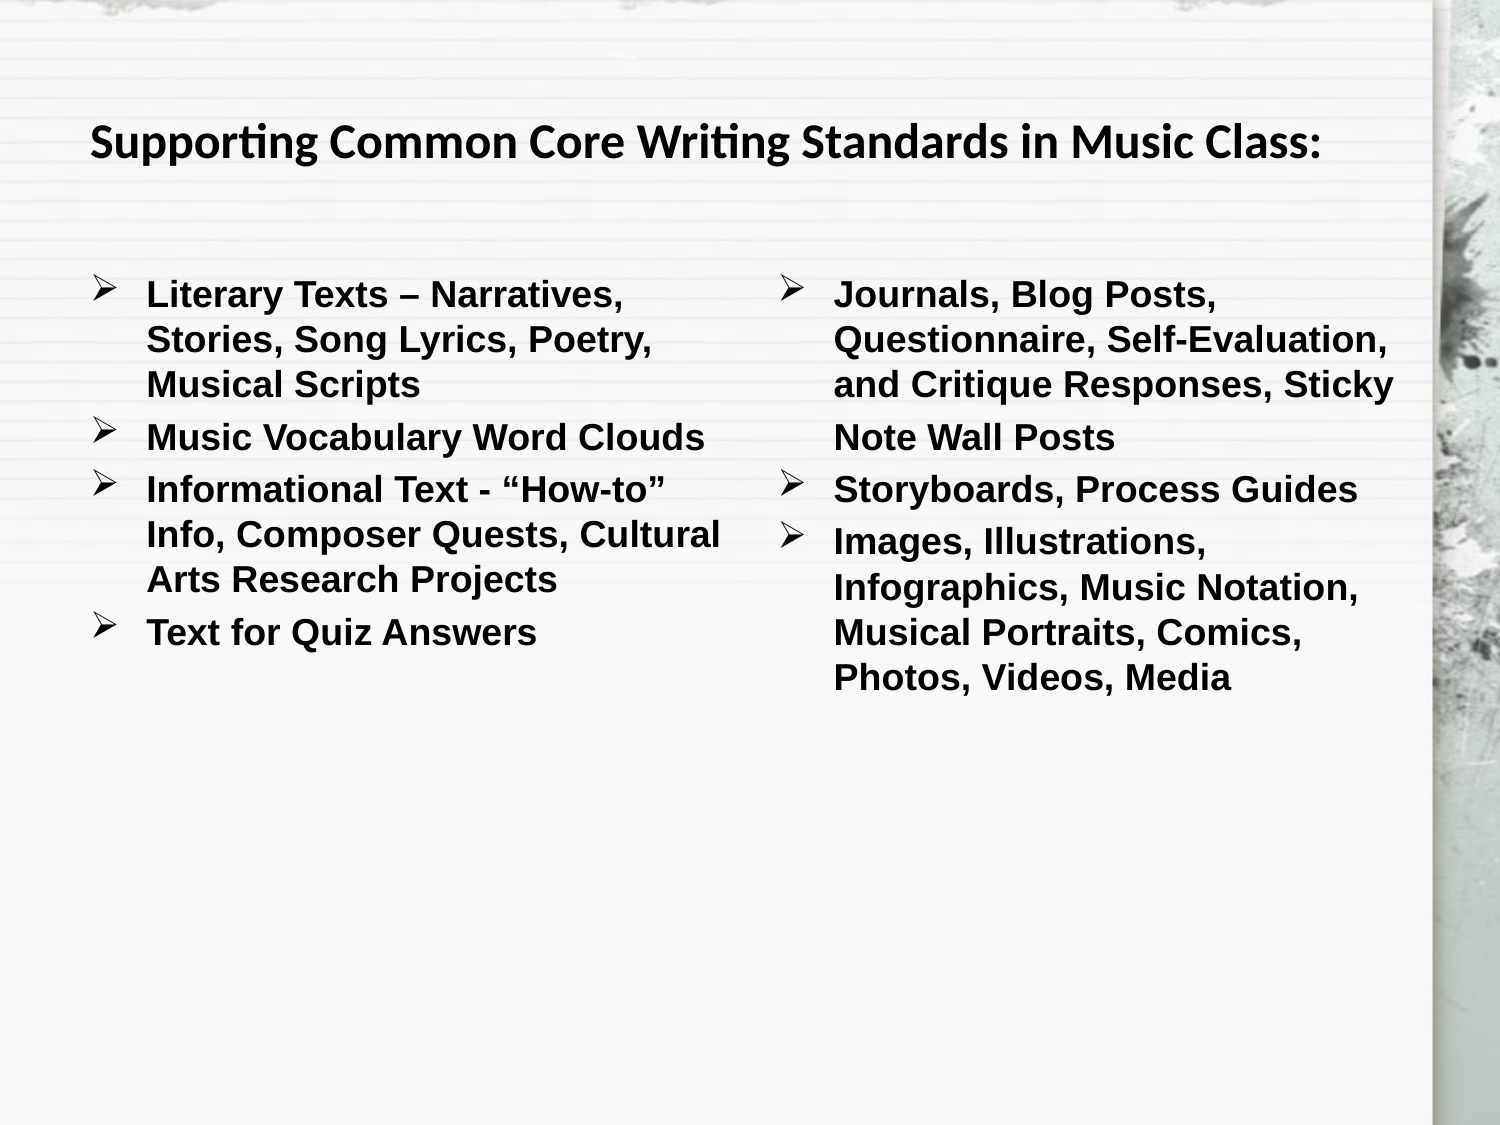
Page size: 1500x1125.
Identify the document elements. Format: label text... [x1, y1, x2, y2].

list Journals, Blog Posts, Questionnaire, Self-Evaluation, and Critique Responses, Sticky Note Wall Posts Storyboards, Process Guides Images, Illustrations, Infographics, Music Notation, Musical Portraits, Comics, Photos, Videos, Media [762, 262, 1426, 1006]
picture [0, 0, 1500, 1125]
list Literary Texts – Narratives, Stories, Song Lyrics, Poetry, Musical Scripts Music Vocabulary Word Clouds Informational Text - “How-to” Info, Composer Quests, Cultural Arts Research Projects Text for Quiz Answers [74, 262, 738, 1006]
title Supporting Common Core Writing Standards in Music Class: [74, 44, 1426, 233]
